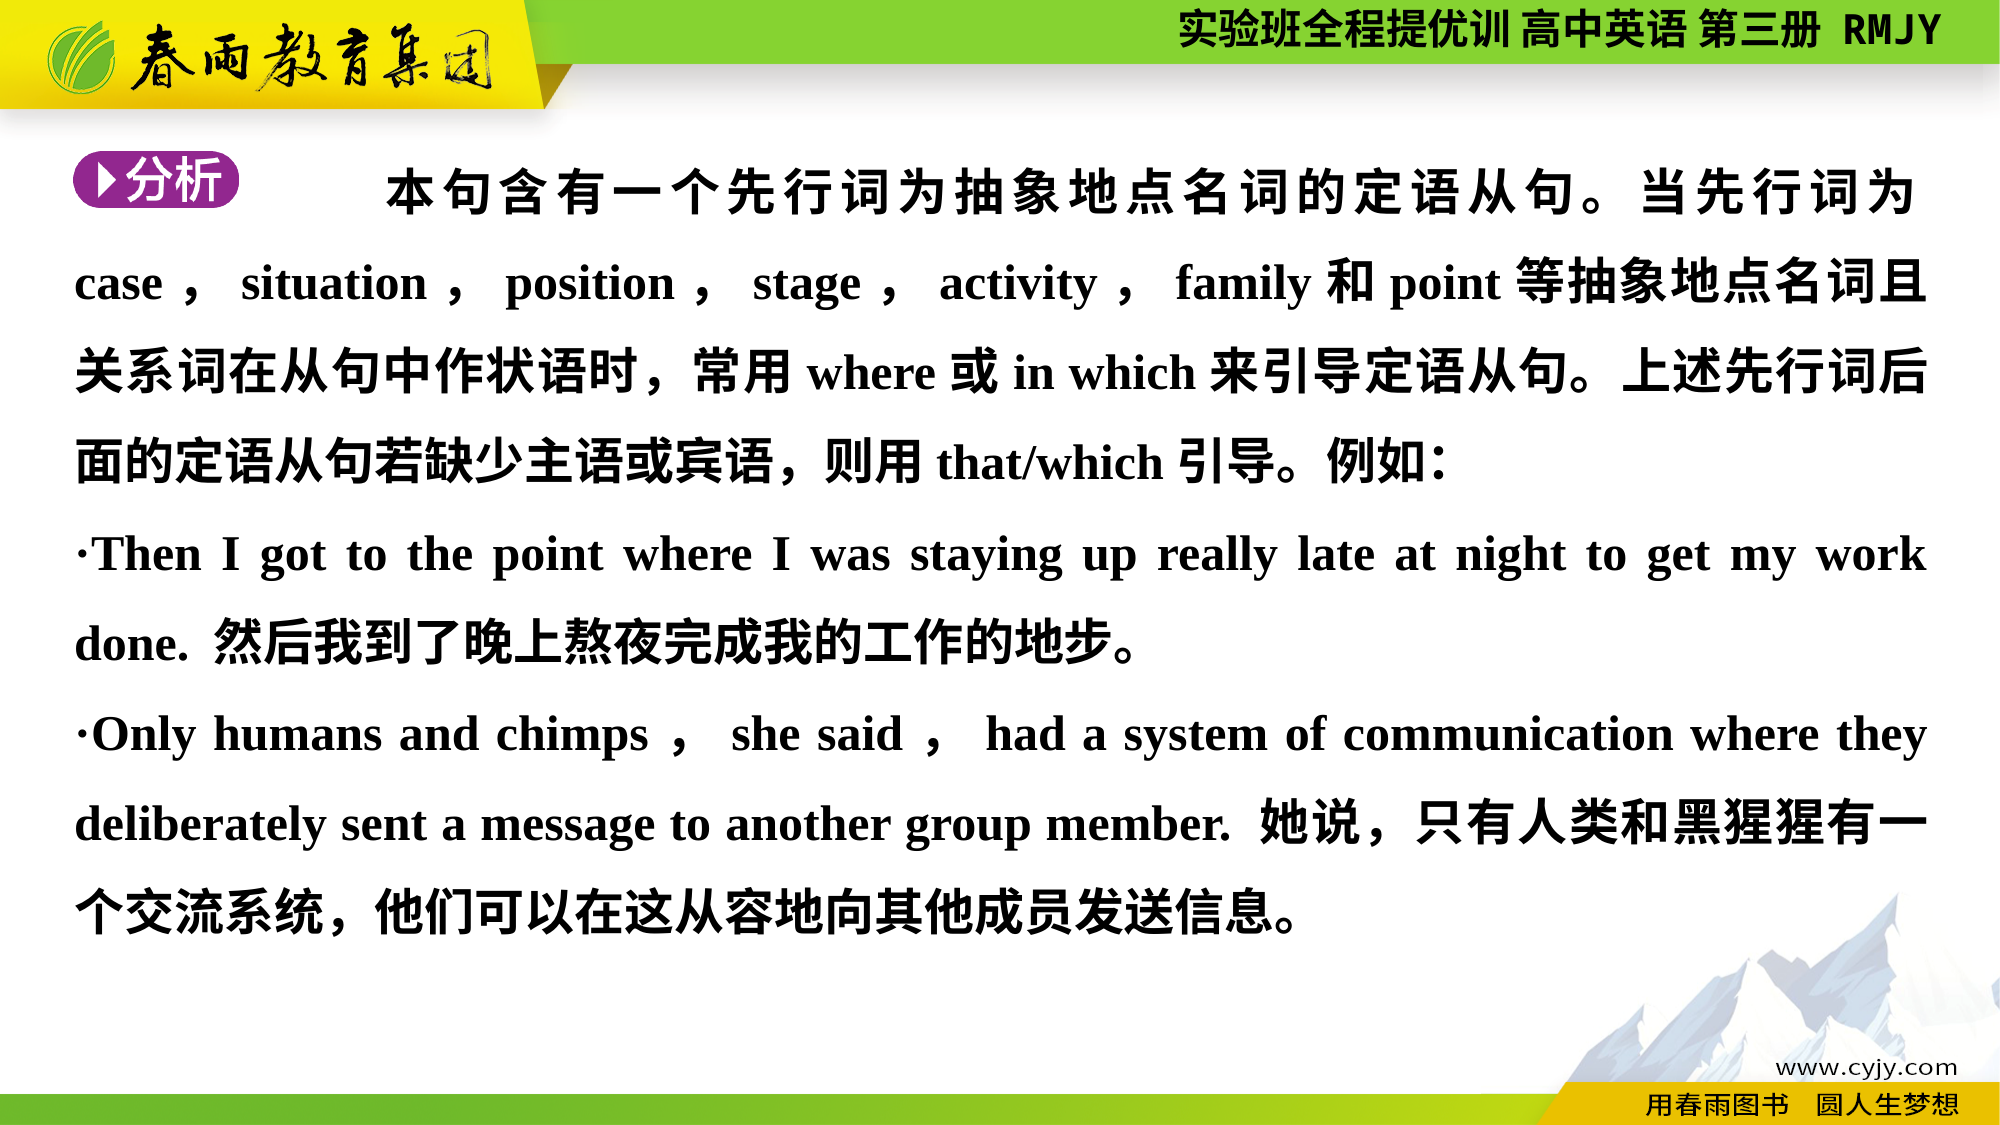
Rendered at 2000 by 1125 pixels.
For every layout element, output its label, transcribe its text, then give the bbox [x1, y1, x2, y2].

picture [0, 0, 2000, 1125]
list 本句含有一个先行词为抽象地点名词的定语从句。当先行词为case，situation，position，stage，activity，family和point等抽象地点名词且关系词在从句中作状语时，常用where或in which来引导定语从句。上述先行词后面的定语从句若缺少主语或宾语，则用that/which引导。例如： ·Then I got to the point where I was staying up really late at night to get my work done. 然后我到了晚上熬夜完成我的工作的地步。 ·Only humans and chimps，she said，had a system of communication where they deliberately sent a message to another group member. 她说，只有人类和黑猩猩有一个交流系统，他们可以在这从容地向其他成员发送信息。 [59, 122, 1944, 944]
